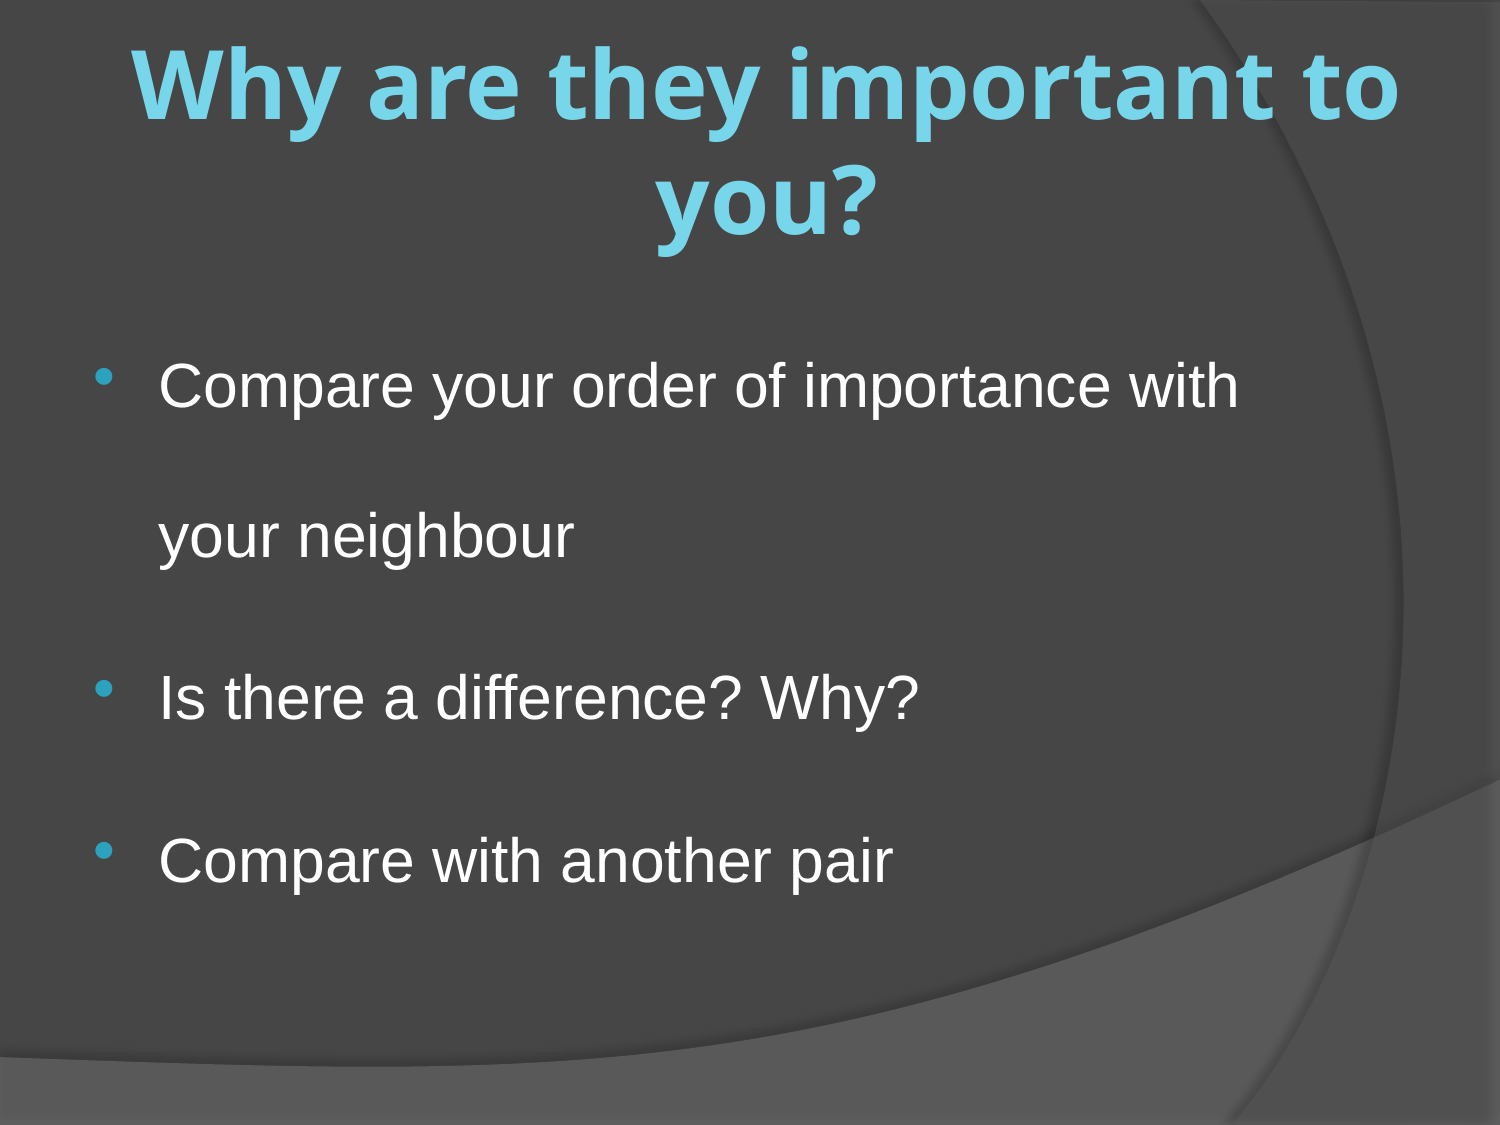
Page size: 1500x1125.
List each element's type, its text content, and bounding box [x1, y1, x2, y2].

list Compare your order of importance with your neighbour Is there a difference? Why? Compare with another pair [75, 262, 1300, 1005]
title Why are they important to you? [75, 45, 1459, 233]
